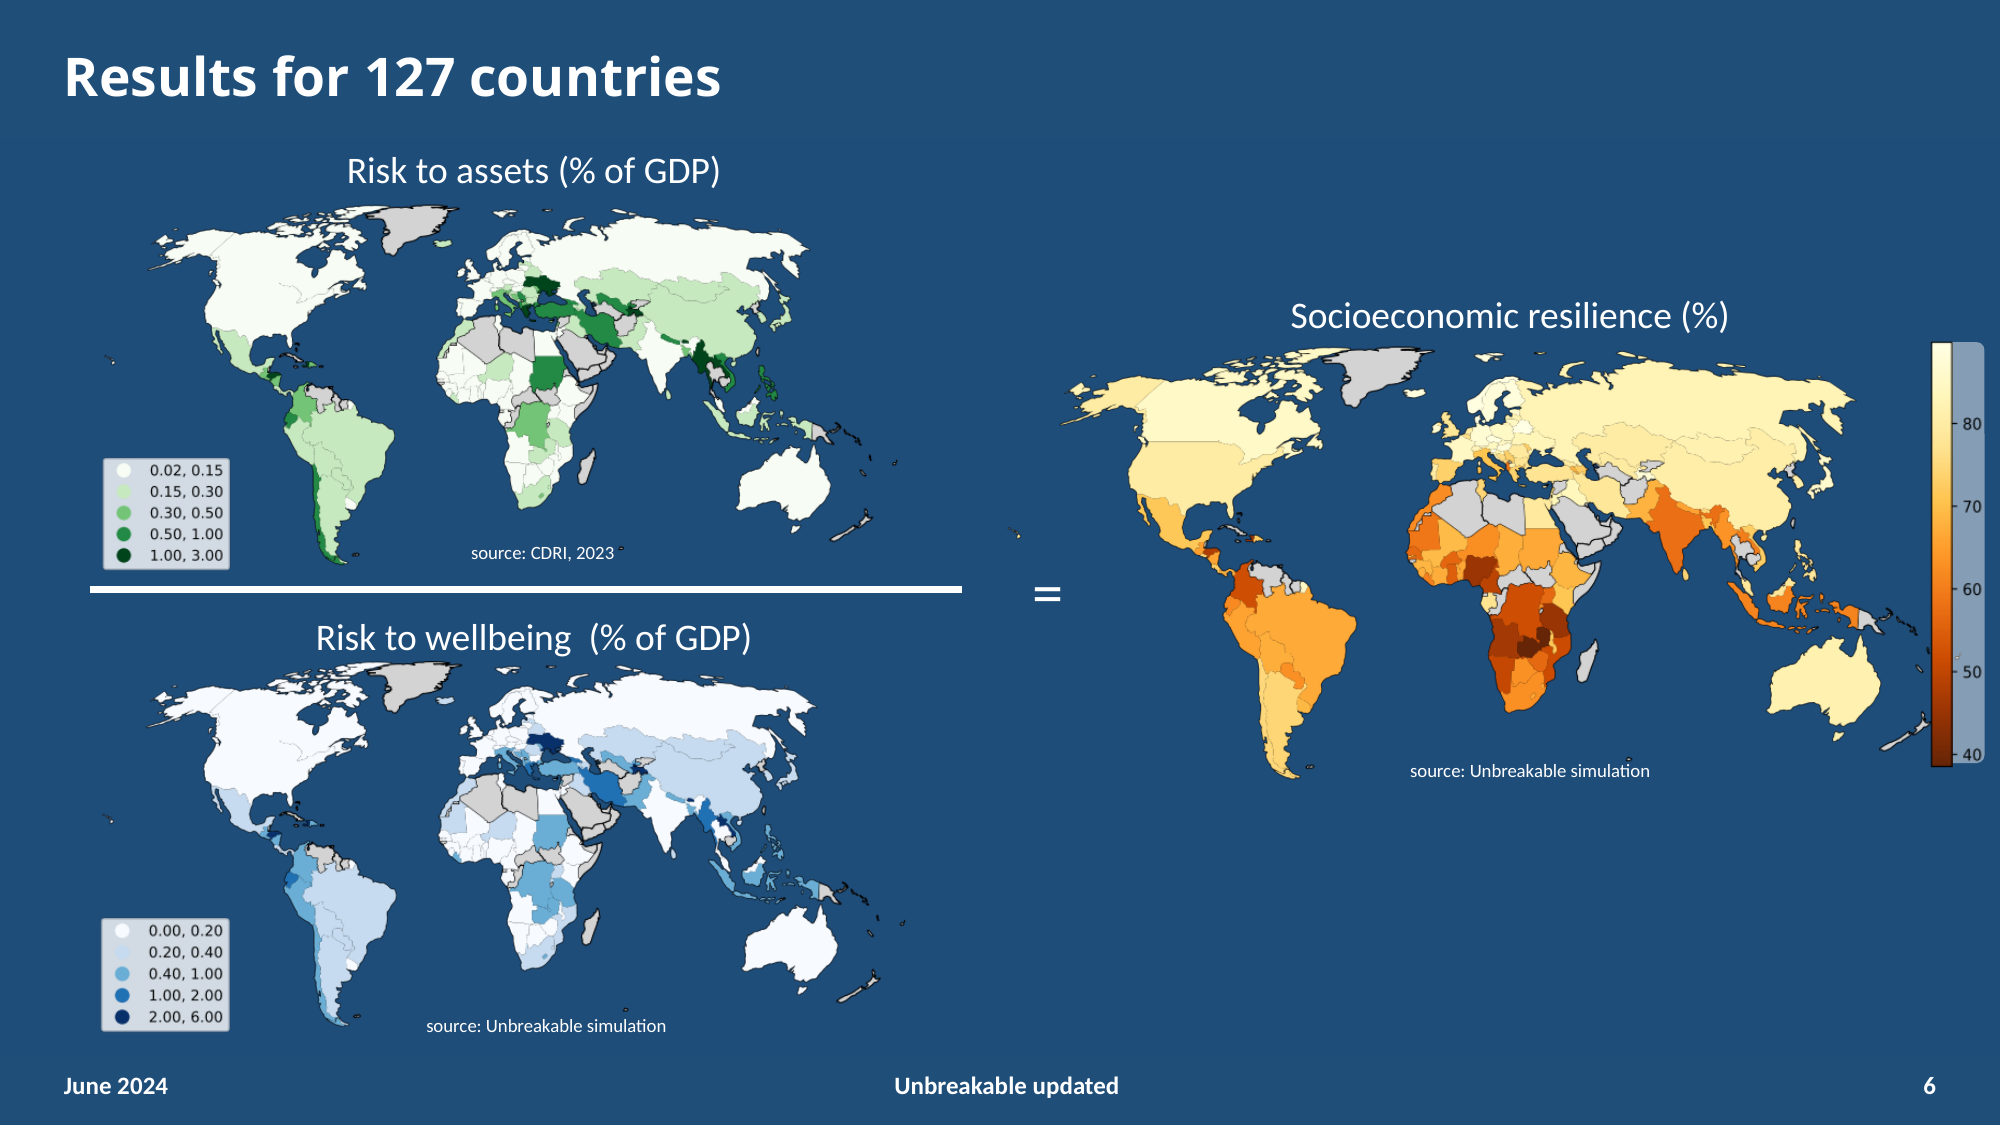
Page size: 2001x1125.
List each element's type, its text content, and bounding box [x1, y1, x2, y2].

slide_number 6 [1501, 1054, 1951, 1115]
text_box [0, 137, 2000, 1055]
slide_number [49, 1054, 499, 1115]
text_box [988, 283, 1980, 871]
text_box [86, 138, 906, 585]
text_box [84, 605, 914, 1047]
title Results for 127 countries [49, 42, 1962, 116]
picture [1913, 331, 1991, 776]
footer Unbreakable updated [543, 1055, 1471, 1115]
